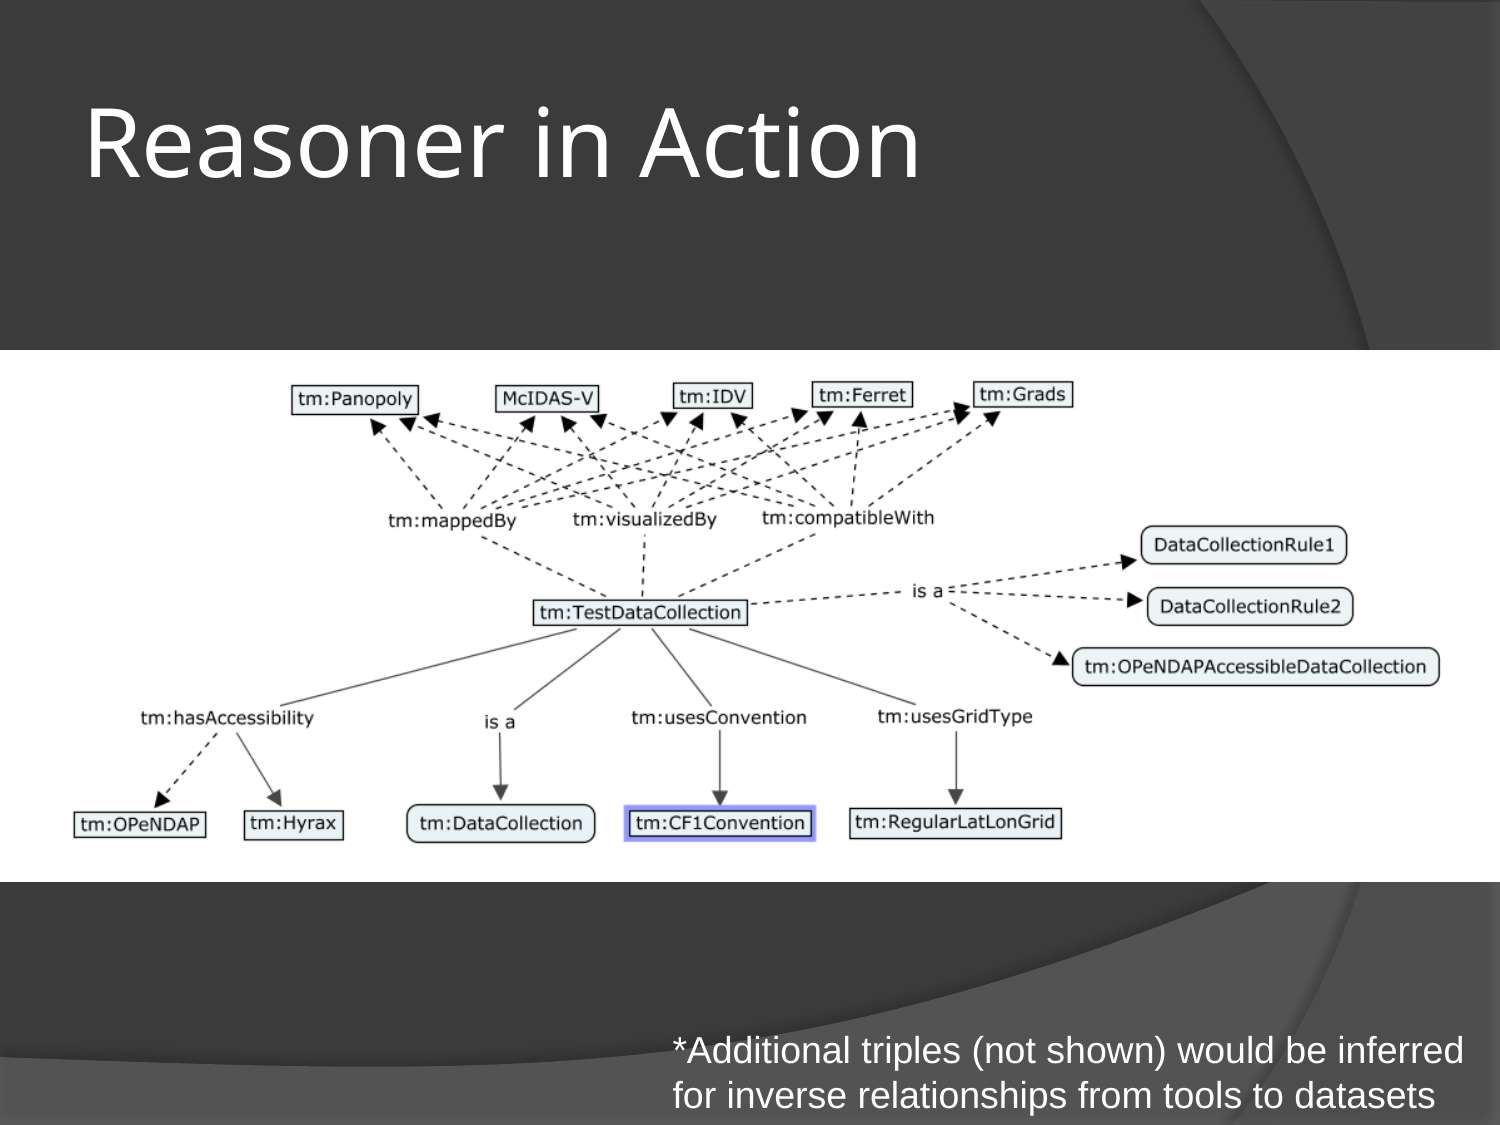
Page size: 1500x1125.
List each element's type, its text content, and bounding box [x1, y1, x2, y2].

text_box *Additional triples (not shown) would be inferred for inverse relationships from tools to datasets [657, 1018, 1500, 1124]
picture [0, 350, 1500, 882]
title Reasoner in Action [75, 45, 1300, 233]
